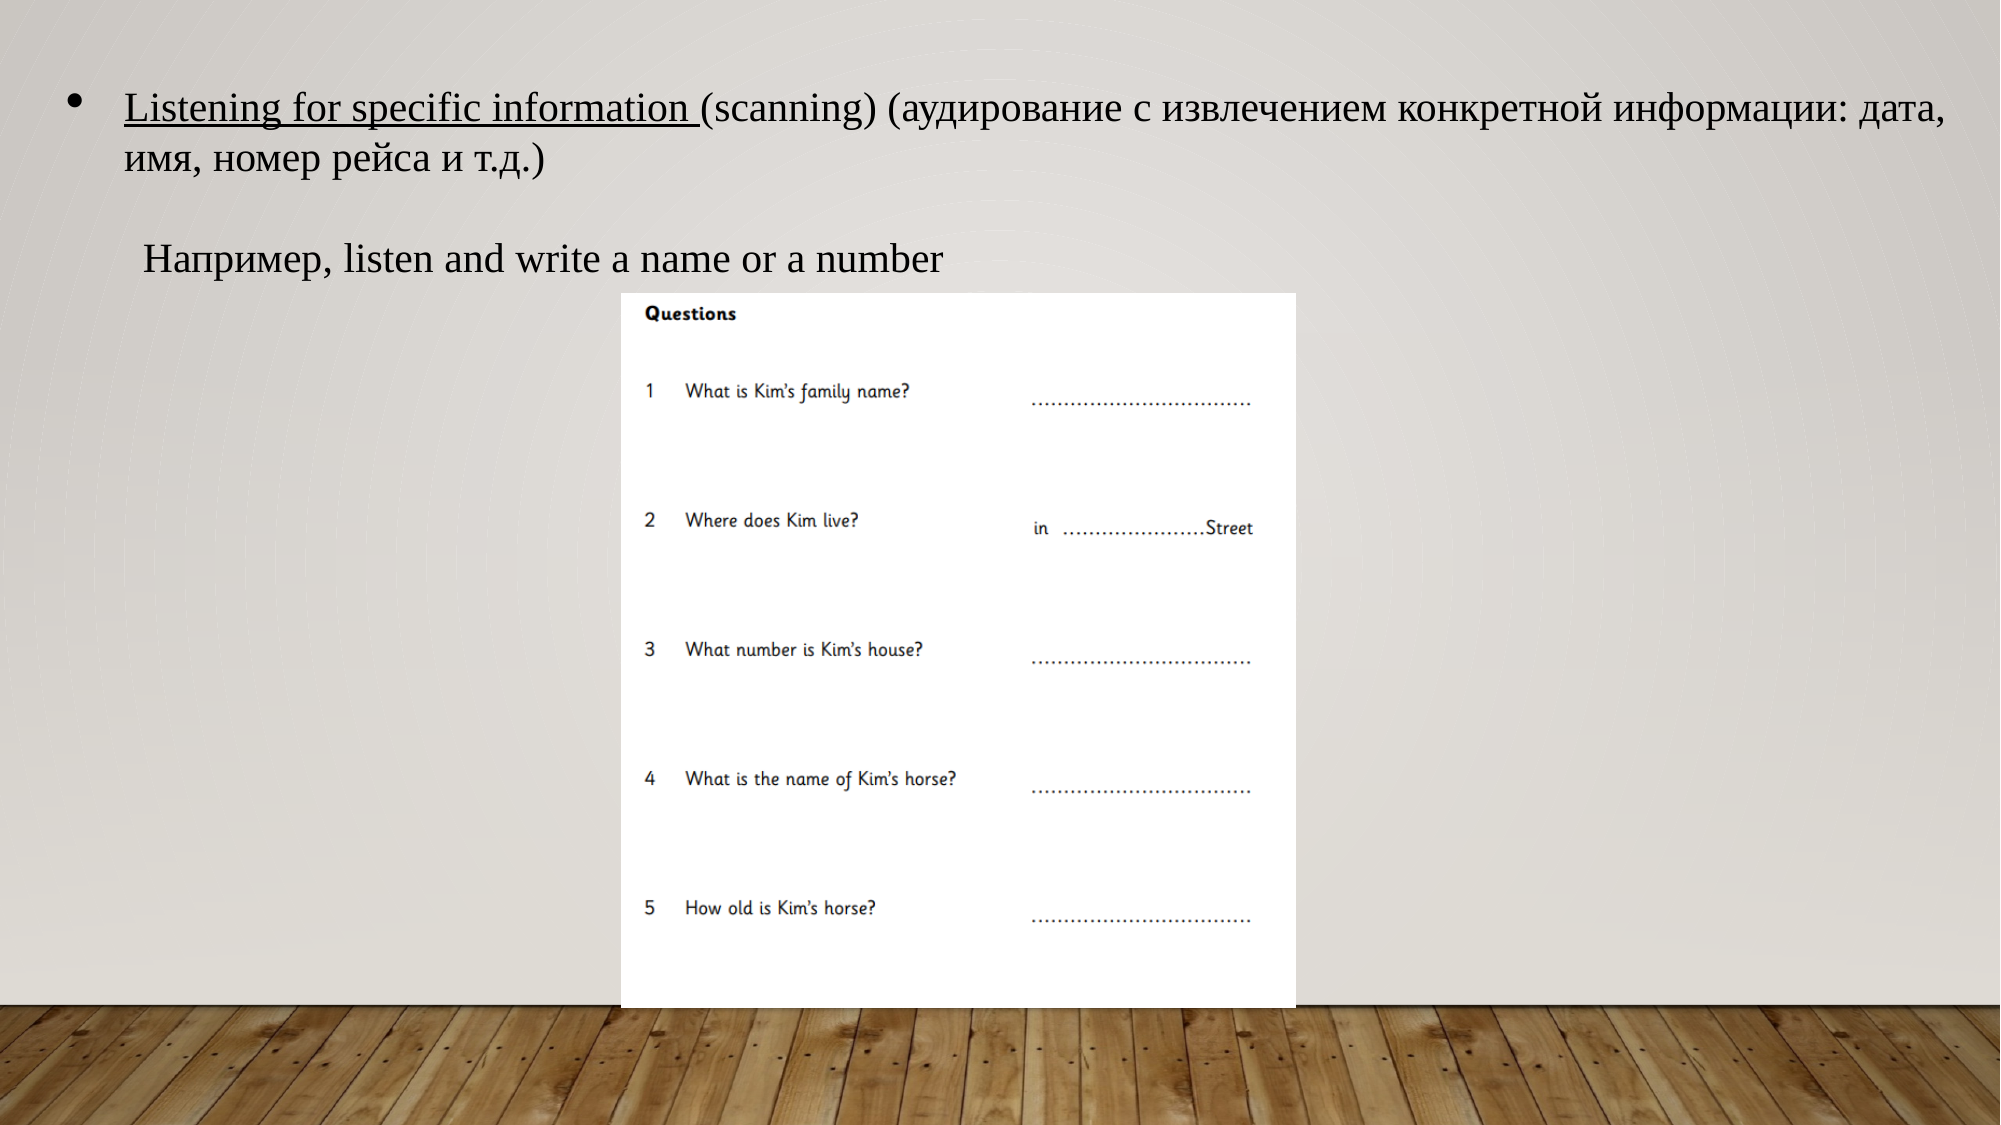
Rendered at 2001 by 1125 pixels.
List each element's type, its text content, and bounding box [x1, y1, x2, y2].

picture [0, 292, 2000, 1125]
text_box Listening for specific information (scanning) (аудирование с извлечением конкретной информации: дата, имя, номер рейса и т.д.) Например, listen and write a name or a number [53, 72, 1971, 355]
